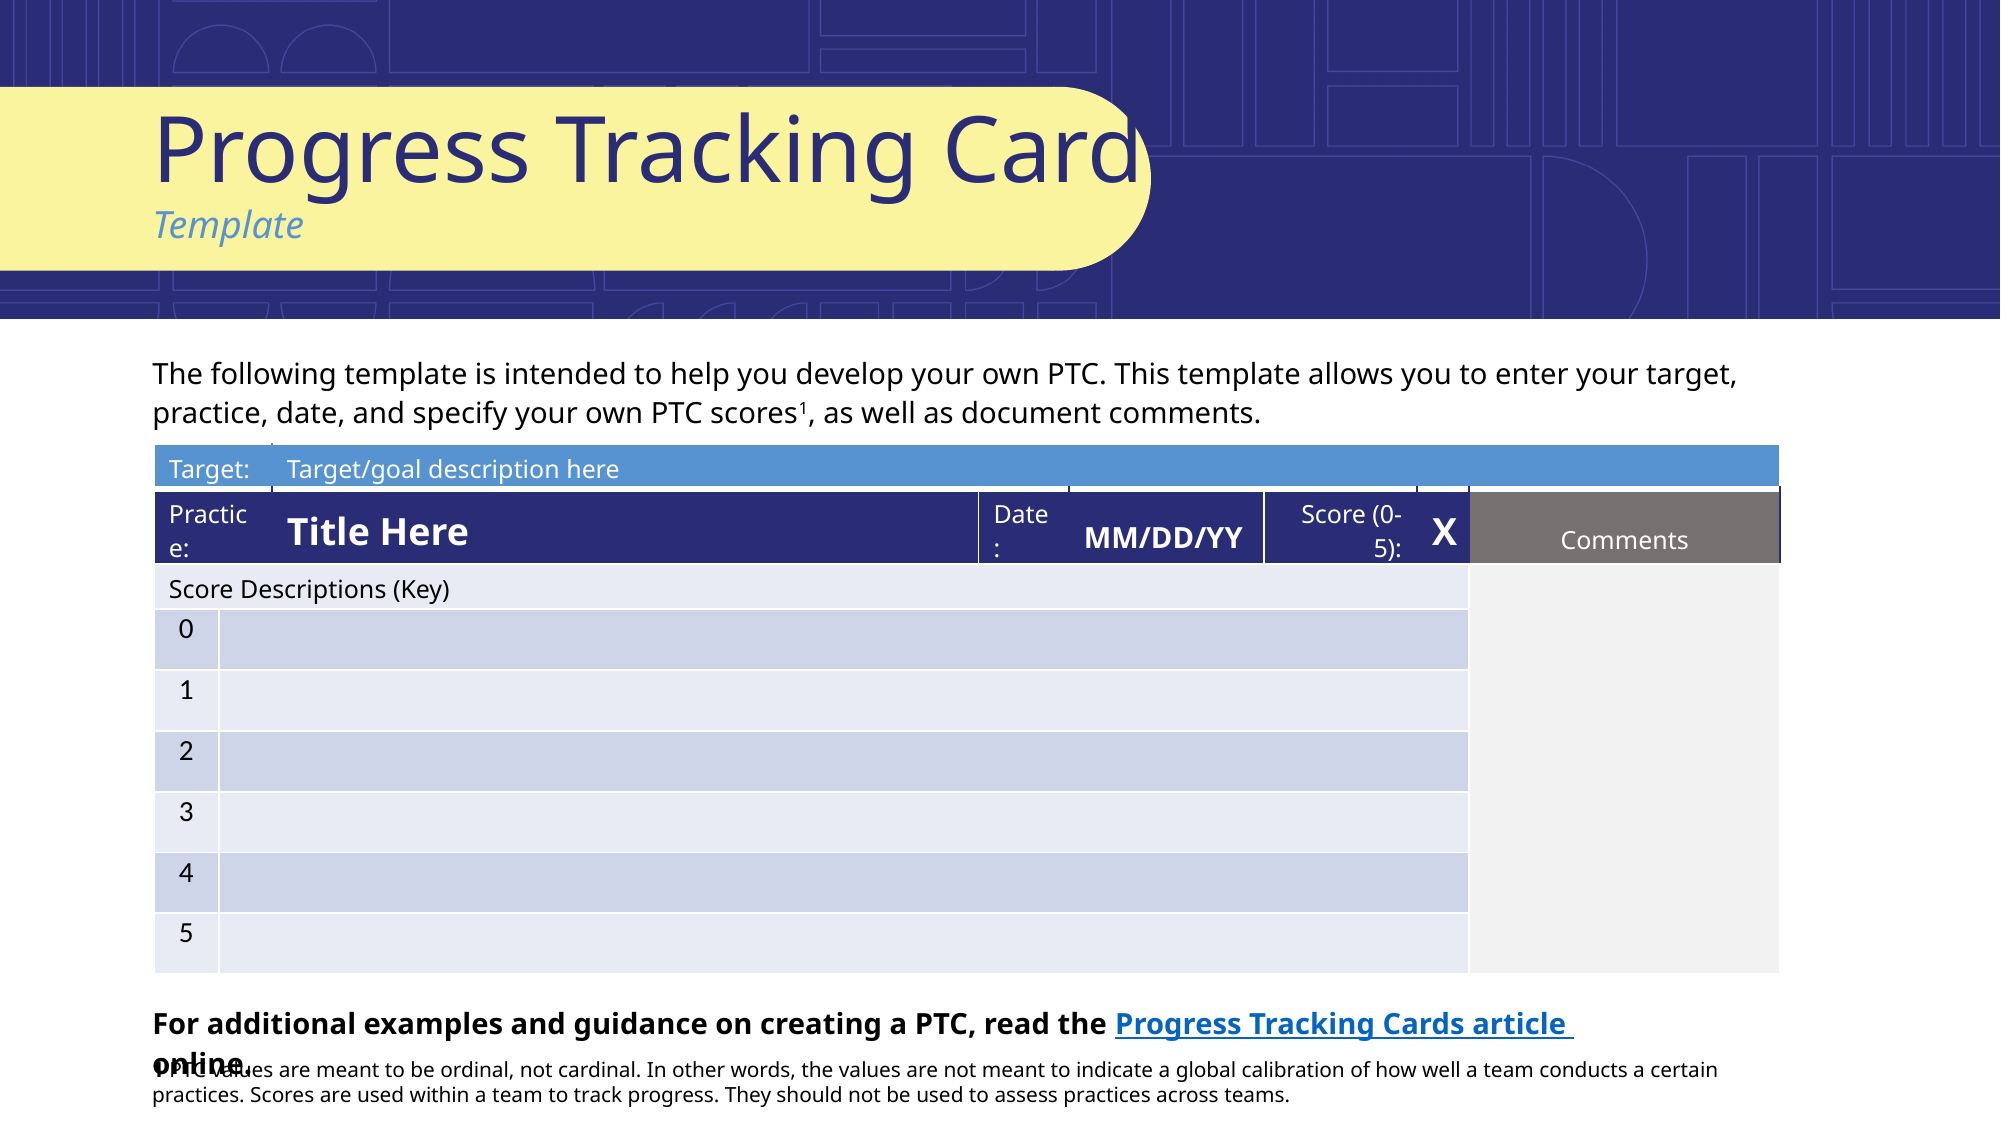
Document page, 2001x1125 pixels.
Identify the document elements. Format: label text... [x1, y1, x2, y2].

table_cell [220, 793, 1468, 852]
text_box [0, 86, 1152, 271]
table_cell 0 [155, 610, 218, 669]
table_cell Title Here [273, 492, 978, 563]
table_cell [220, 732, 1468, 791]
table_cell [220, 671, 1468, 730]
table_cell Score (0-5): [1265, 492, 1416, 563]
table_cell 5 [155, 914, 218, 973]
table_cell 1 [155, 671, 218, 730]
table_cell Date: [979, 492, 1068, 563]
table_cell 2 [155, 732, 218, 791]
table_cell Practice: [155, 492, 271, 563]
table_cell X [1418, 492, 1468, 563]
text_box 1 PTC values are meant to be ordinal, not cardinal. In other words, the values are not meant to indicate a global calibration of how well a team conducts a certain practices. Scores are used within a team to track progress. They should not be used to assess practices across teams. [137, 1049, 1781, 1115]
table_cell 4 [155, 853, 218, 912]
table_cell MM/DD/YY [1070, 492, 1263, 563]
table_header Target: [155, 445, 271, 486]
table_header Target/goal description here [273, 445, 1779, 486]
table_cell Comments [1470, 492, 1779, 563]
table_cell [220, 610, 1468, 669]
text_box For additional examples and guidance on creating a PTC, read the Progress Tracking Cards article online. [137, 998, 1656, 1049]
table_cell Score Descriptions (Key) [155, 565, 1468, 608]
table_cell [220, 914, 1468, 973]
list The following template is intended to help you develop your own PTC. This template allows you to enter your target, practice, date, and specify your own PTC scores1, as well as document comments. [137, 344, 1781, 591]
table_cell 3 [155, 793, 218, 852]
table_cell [220, 853, 1468, 912]
table_cell [1470, 565, 1779, 973]
picture [0, 0, 2000, 319]
